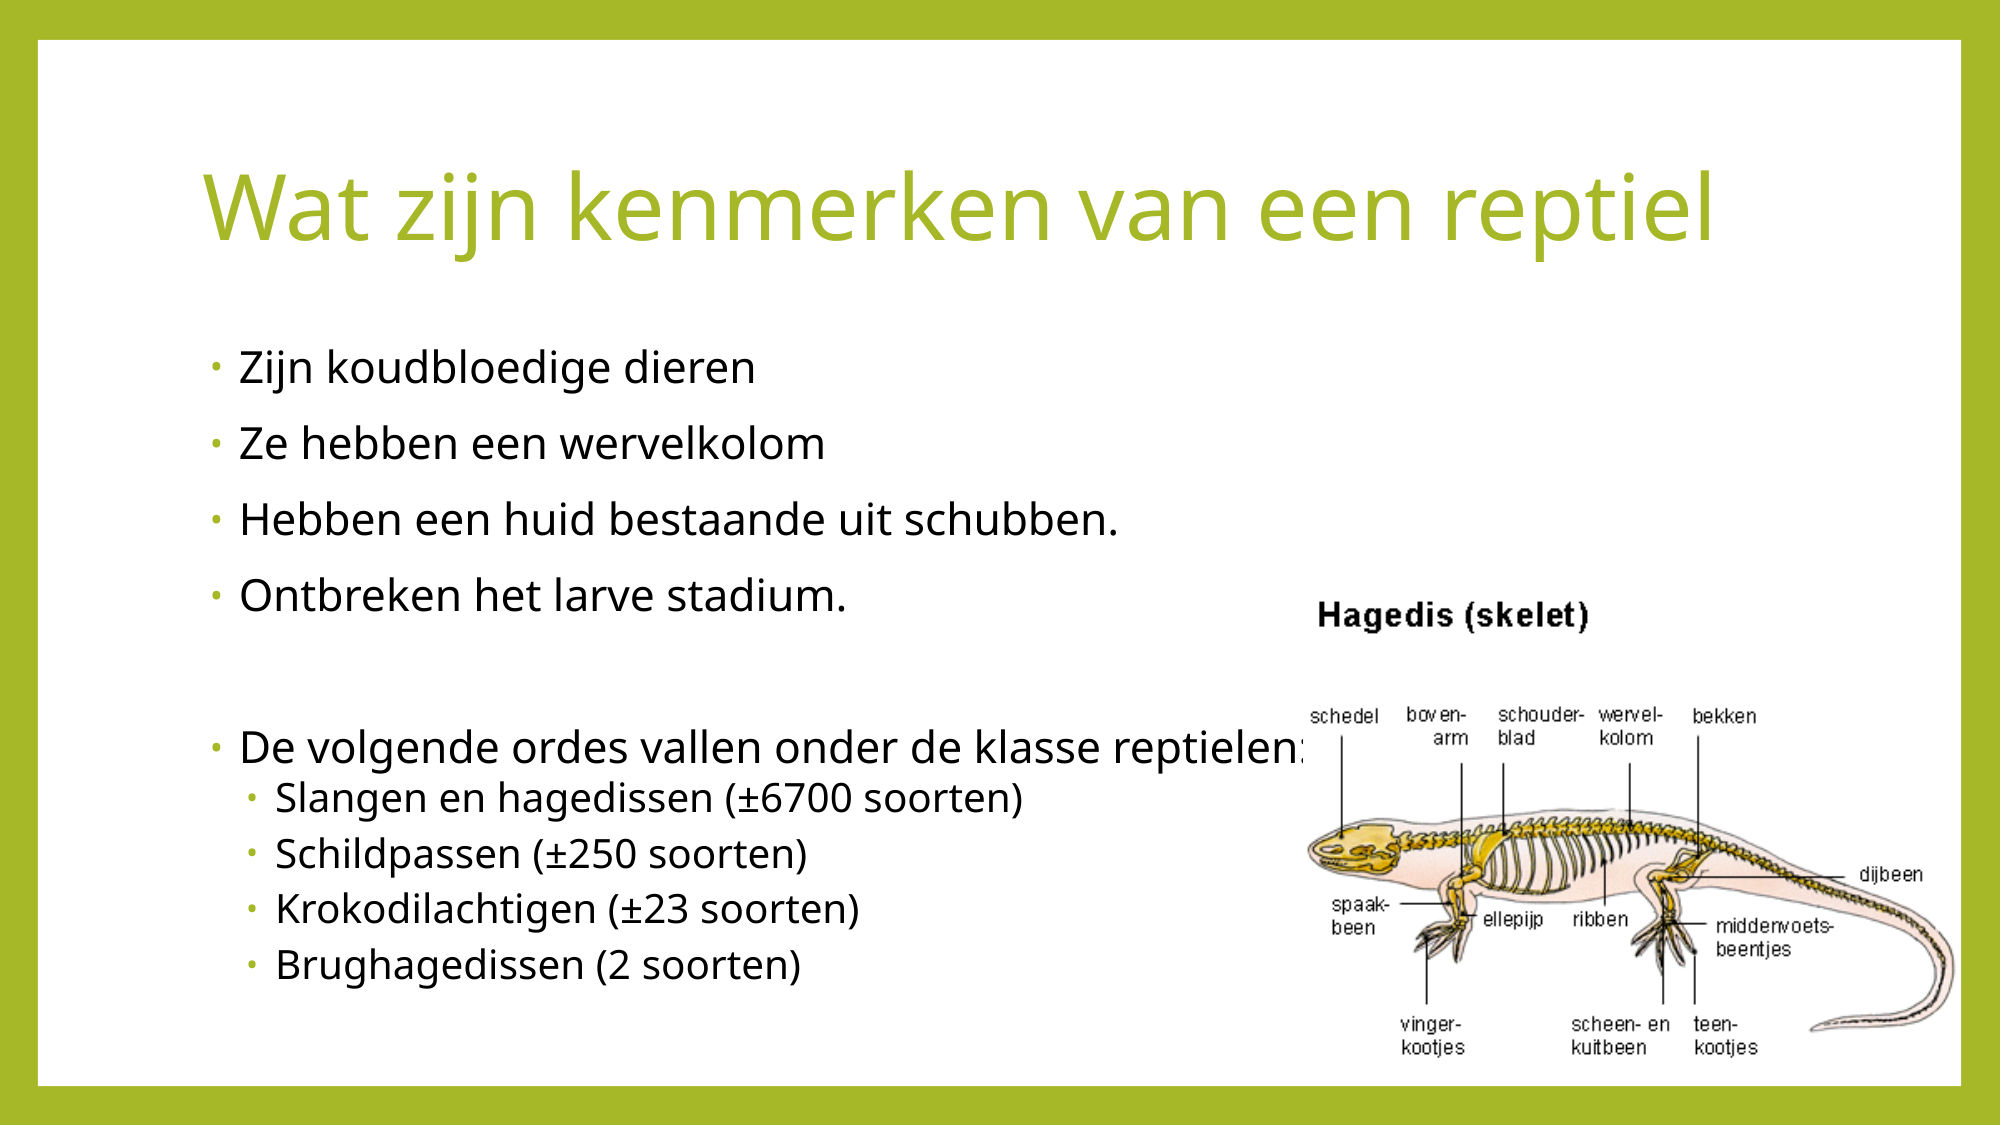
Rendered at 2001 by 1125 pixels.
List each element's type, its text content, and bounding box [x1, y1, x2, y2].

picture [1303, 586, 1960, 1078]
title Wat zijn kenmerken van een reptiel [187, 99, 1808, 323]
list Zijn koudbloedige dieren Ze hebben een wervelkolom Hebben een huid bestaande uit schubben. Ontbreken het larve stadium. De volgende ordes vallen onder de klasse reptielen: Slangen en hagedissen (±6700 soorten) Schildpassen (±250 soorten) Krokodilachtigen (±23 soorten) Brughagedissen (2 soorten) [187, 337, 1808, 1000]
